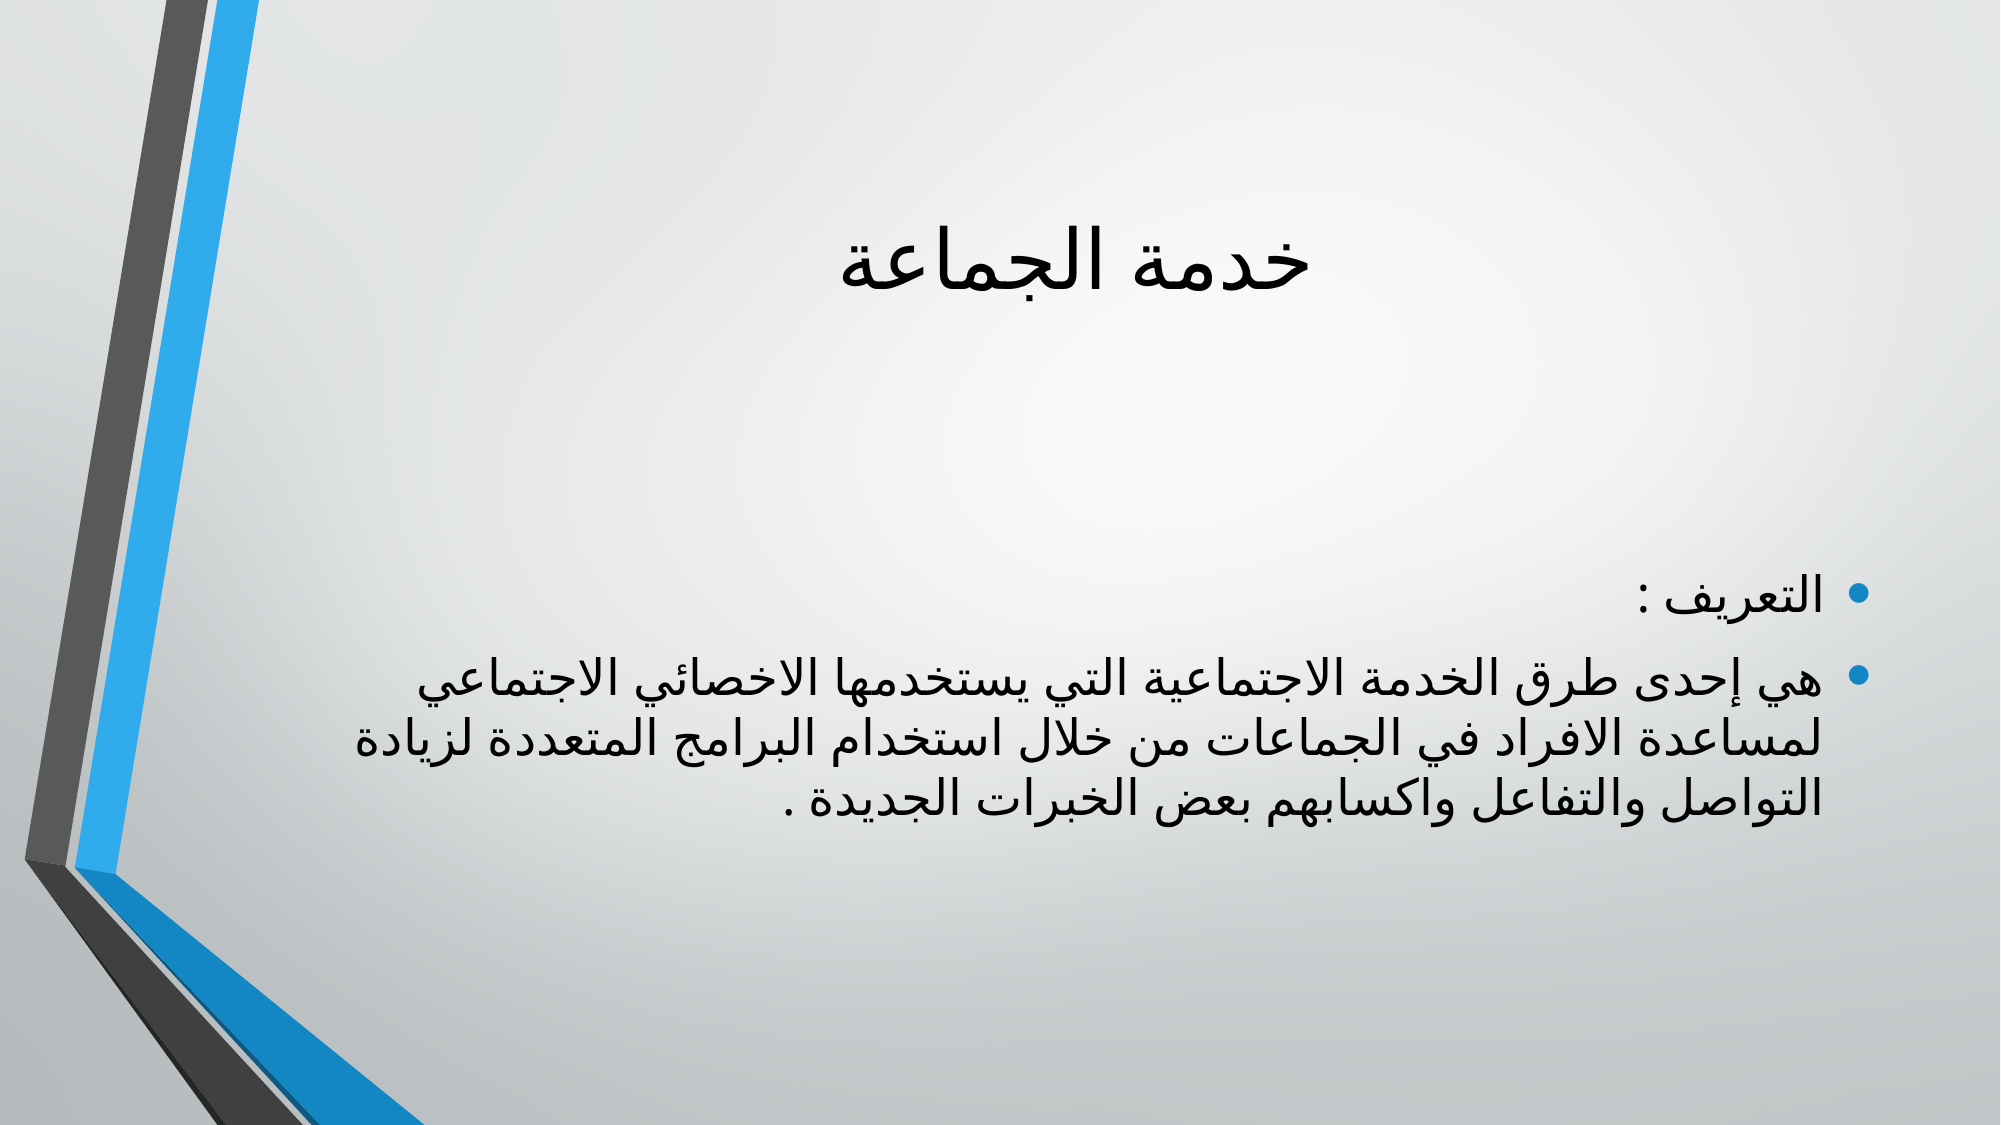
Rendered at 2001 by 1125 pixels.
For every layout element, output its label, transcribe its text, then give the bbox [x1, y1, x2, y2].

title خدمة الجماعة [243, 112, 1887, 400]
list التعريف : هي إحدى طرق الخدمة الاجتماعية التي يستخدمها الاخصائي الاجتماعي لمساعدة الافراد في الجماعات من خلال استخدام البرامج المتعددة لزيادة التواصل والتفاعل واكسابهم بعض الخبرات الجديدة . [243, 437, 1887, 950]
